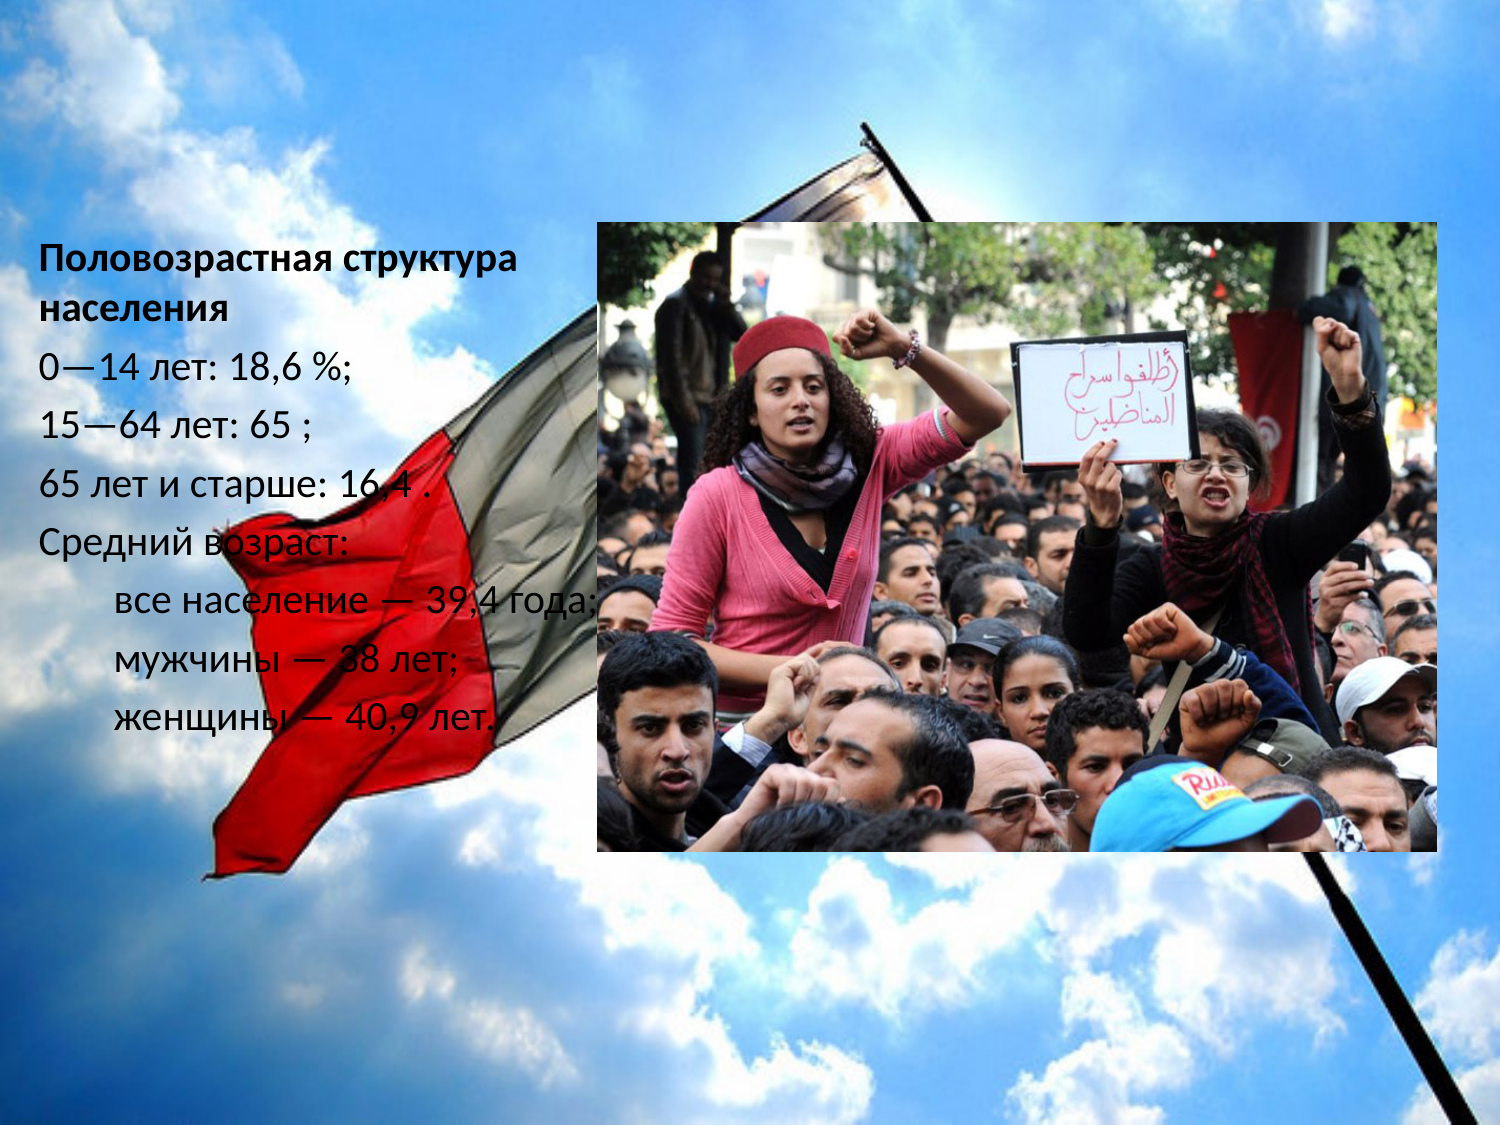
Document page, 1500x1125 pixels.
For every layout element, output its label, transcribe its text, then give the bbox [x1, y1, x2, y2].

list Половозрастная структура населения 0—14 лет: 18,6 %; 15—64 лет: 65 ; 65 лет и старше: 16,4 . Средний возраст: все население — 39,4 года; мужчины — 38 лет; женщины — 40,9 лет. [23, 222, 645, 1125]
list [597, 222, 1437, 852]
picture [0, 0, 1500, 1125]
